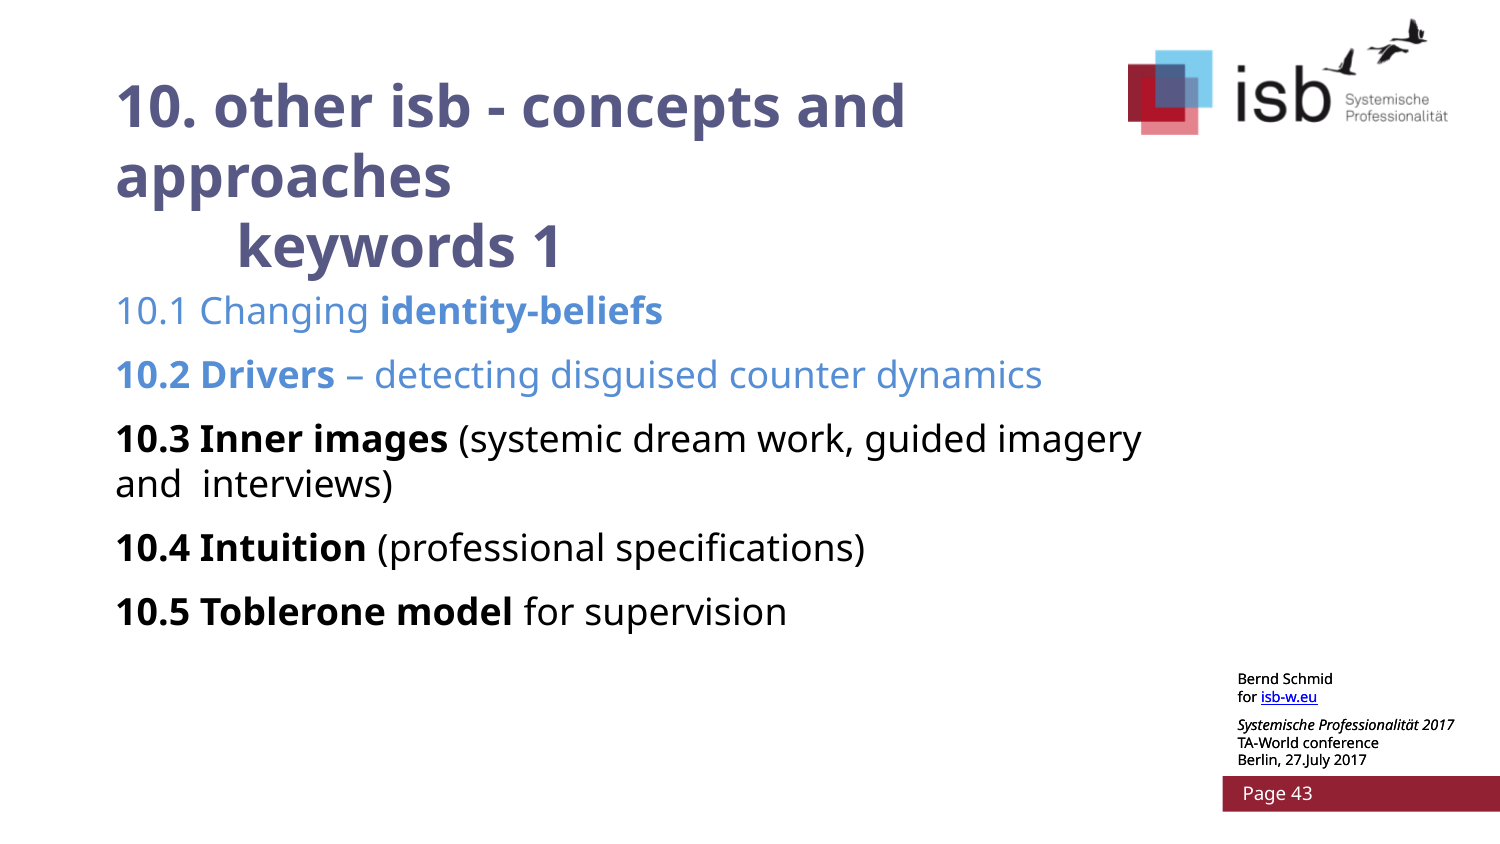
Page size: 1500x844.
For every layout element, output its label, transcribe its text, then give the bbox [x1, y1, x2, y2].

slide_number Page 43 [1222, 776, 1500, 812]
list 10.1 Changing identity-beliefs 10.2 Drivers – detecting disguised counter dynamics 10.3 Inner images (systemic dream work, guided imagery and interviews) 10.4 Intuition (professional specifications) 10.5 Toblerone model for supervision [100, 280, 1223, 812]
title 10. other isb - concepts and approaches keywords 1 [100, 67, 1223, 280]
picture [1128, 14, 1461, 139]
text_box Bernd Schmid for isb-w.eu Systemische Professionalität 2017 TA-World conference Berlin, 27.July 2017 [1222, 543, 1500, 776]
